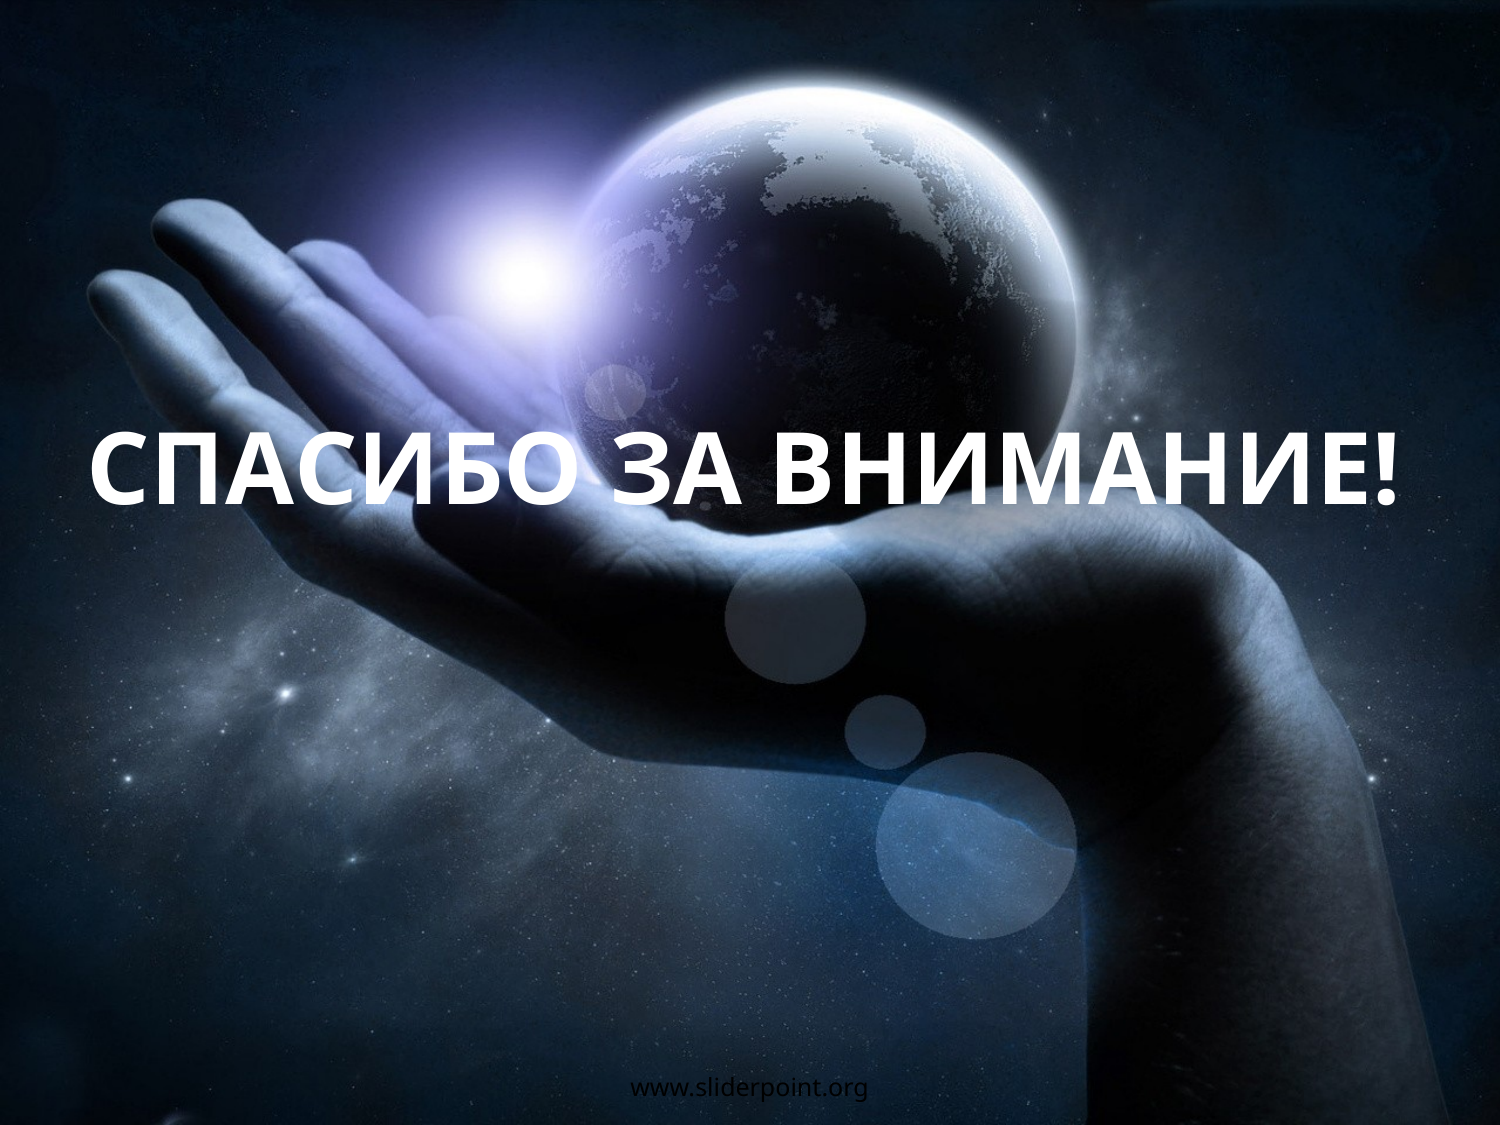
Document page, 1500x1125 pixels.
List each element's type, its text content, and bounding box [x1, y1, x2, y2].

title Спасибо за внимание! [69, 224, 1420, 525]
footer www.sliderpoint.org [512, 1052, 988, 1113]
picture [0, 0, 1500, 1125]
